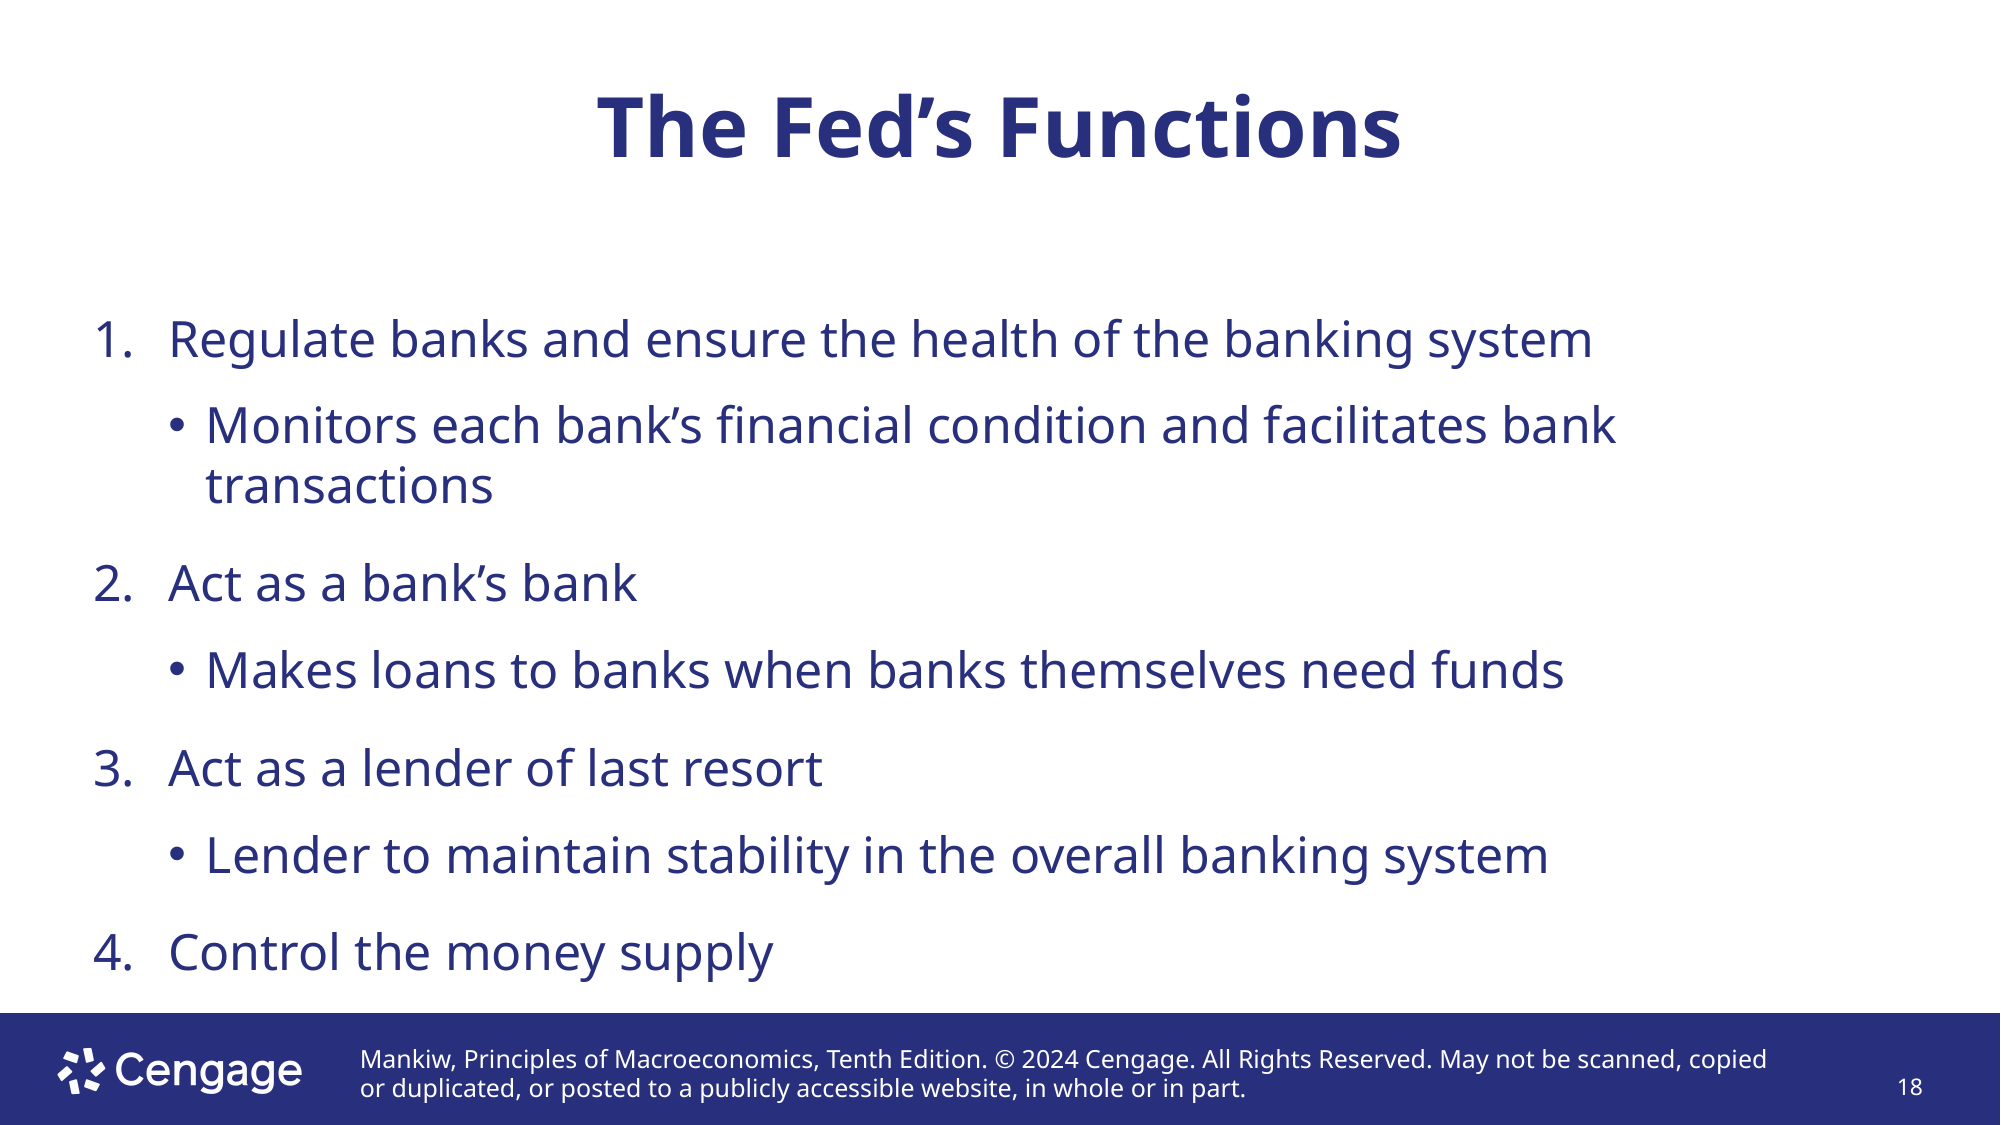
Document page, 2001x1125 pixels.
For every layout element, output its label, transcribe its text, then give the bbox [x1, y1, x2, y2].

title The Fed’s Functions [78, 77, 1923, 278]
picture [30, 1020, 329, 1122]
list Regulate banks and ensure the health of the banking system Monitors each bank’s financial condition and facilitates bank transactions Act as a bank’s bank Makes loans to banks when banks themselves need funds Act as a lender of last resort Lender to maintain stability in the overall banking system Control the money supply [78, 299, 1923, 1014]
